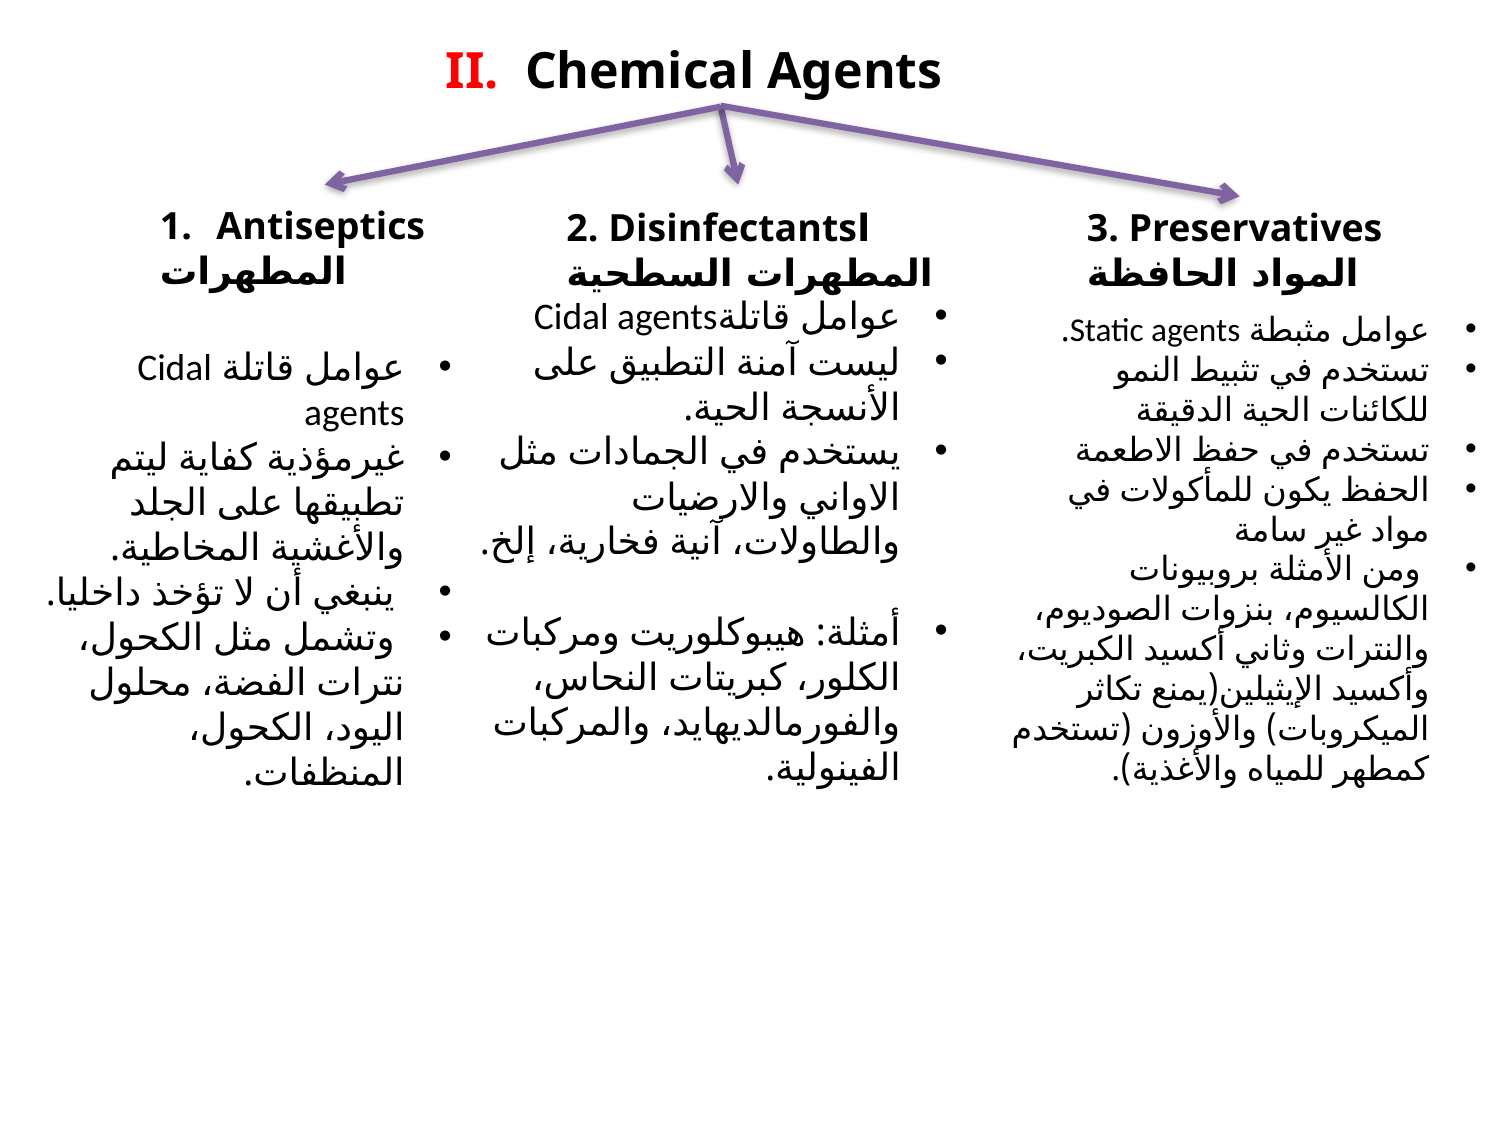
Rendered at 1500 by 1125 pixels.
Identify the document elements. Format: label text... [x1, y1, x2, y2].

text_box II. Chemical Agents [430, 30, 1010, 105]
text_box عوامل قاتلة Cidal agents غيرمؤذية كفاية ليتم تطبيقها على الجلد والأغشية المخاطية. ينبغي أن لا تؤخذ داخليا. وتشمل مثل الكحول، نترات الفضة، محلول اليود، الكحول، المنظفات. [29, 335, 467, 801]
text_box عوامل مثبطة Static agents. تستخدم في تثبيط النمو للكائنات الحية الدقيقة تستخدم في حفظ الاطعمة الحفظ يكون للمأكولات في مواد غير سامة ومن الأمثلة بروبيونات الكالسيوم، بنزوات الصوديوم، والنترات وثاني أكسيد الكبريت، وأكسيد الإيثيلين(يمنع تكاثر الميكروبات) والأوزون (تستخدم كمطهر للمياه والأغذية). [992, 300, 1492, 795]
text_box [324, 106, 721, 185]
text_box 2. Disinfectantsا المطهرات السطحية [551, 196, 948, 285]
text_box Antiseptics المطهرات [145, 194, 475, 300]
text_box عوامل قاتلةCidal agents ليست آمنة التطبيق على الأنسجة الحية. يستخدم في الجمادات مثل الاواني والارضيات والطاولات، آنية فخارية، إلخ. أمثلة: هيبوكلوريت ومركبات الكلور، كبريتات النحاس، والفورمالديهايد، والمركبات الفينولية. [459, 285, 963, 795]
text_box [720, 106, 1241, 197]
text_box 3. Preservatives المواد الحافظة [1072, 196, 1408, 300]
